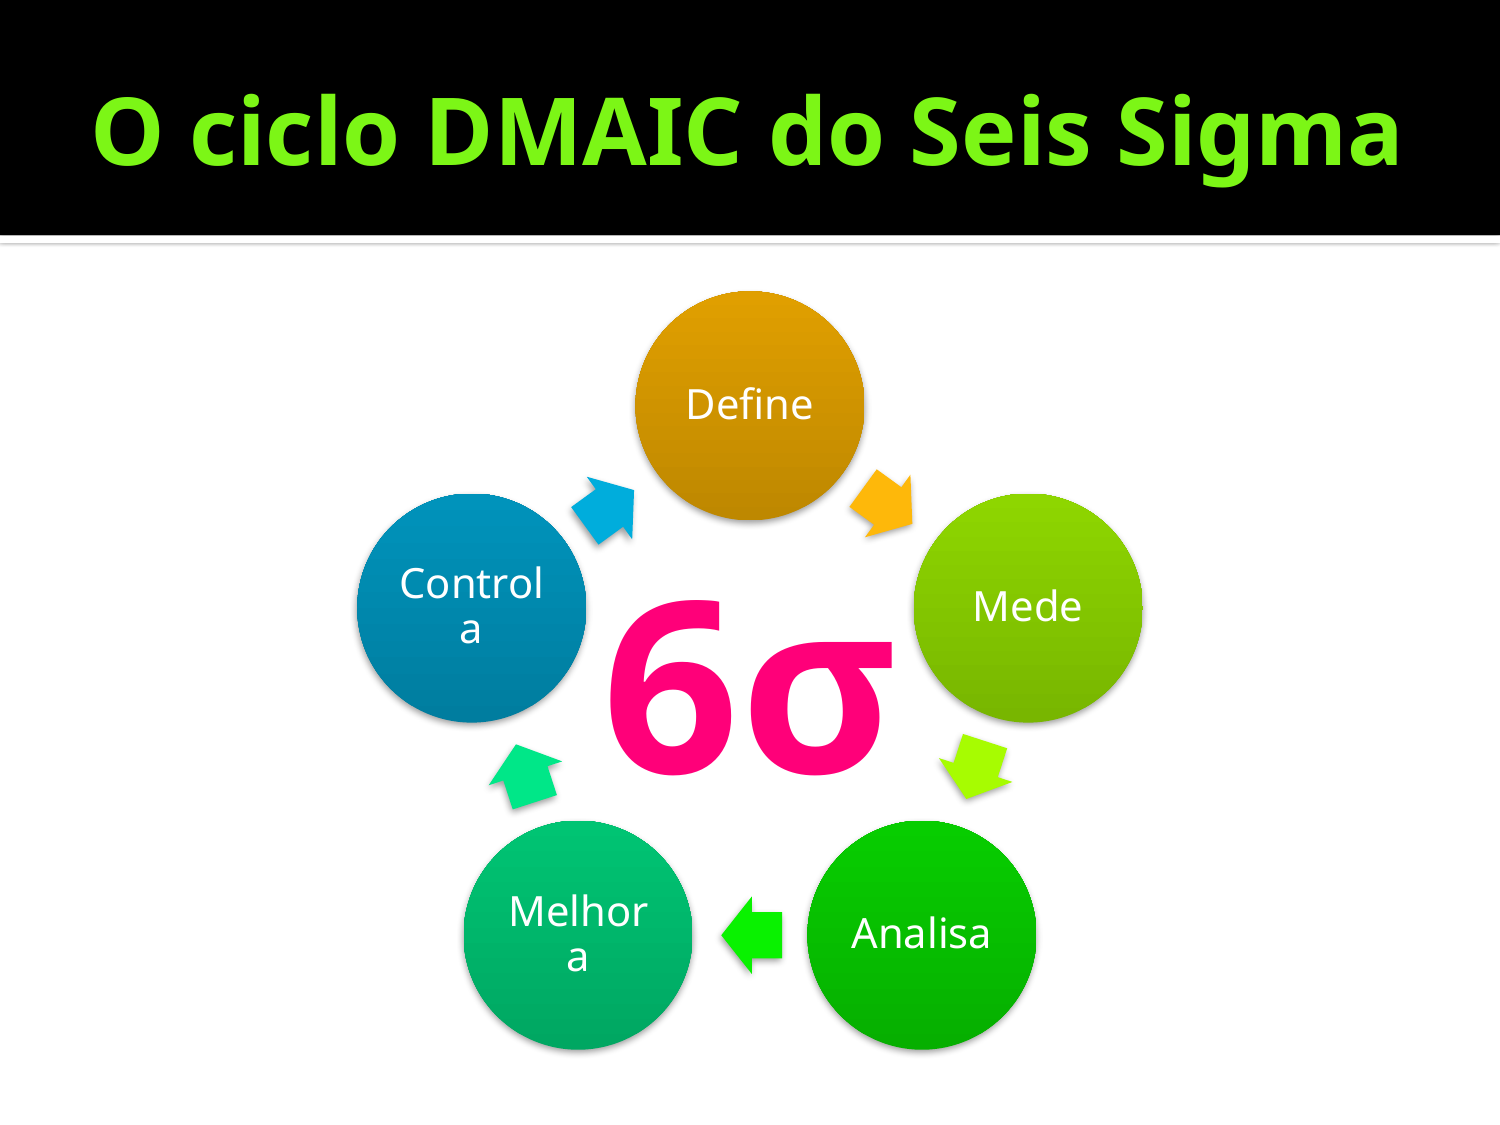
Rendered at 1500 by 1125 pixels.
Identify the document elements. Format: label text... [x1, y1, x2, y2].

title O ciclo DMAIC do Seis Sigma [75, 25, 1425, 231]
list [74, 291, 1425, 1050]
